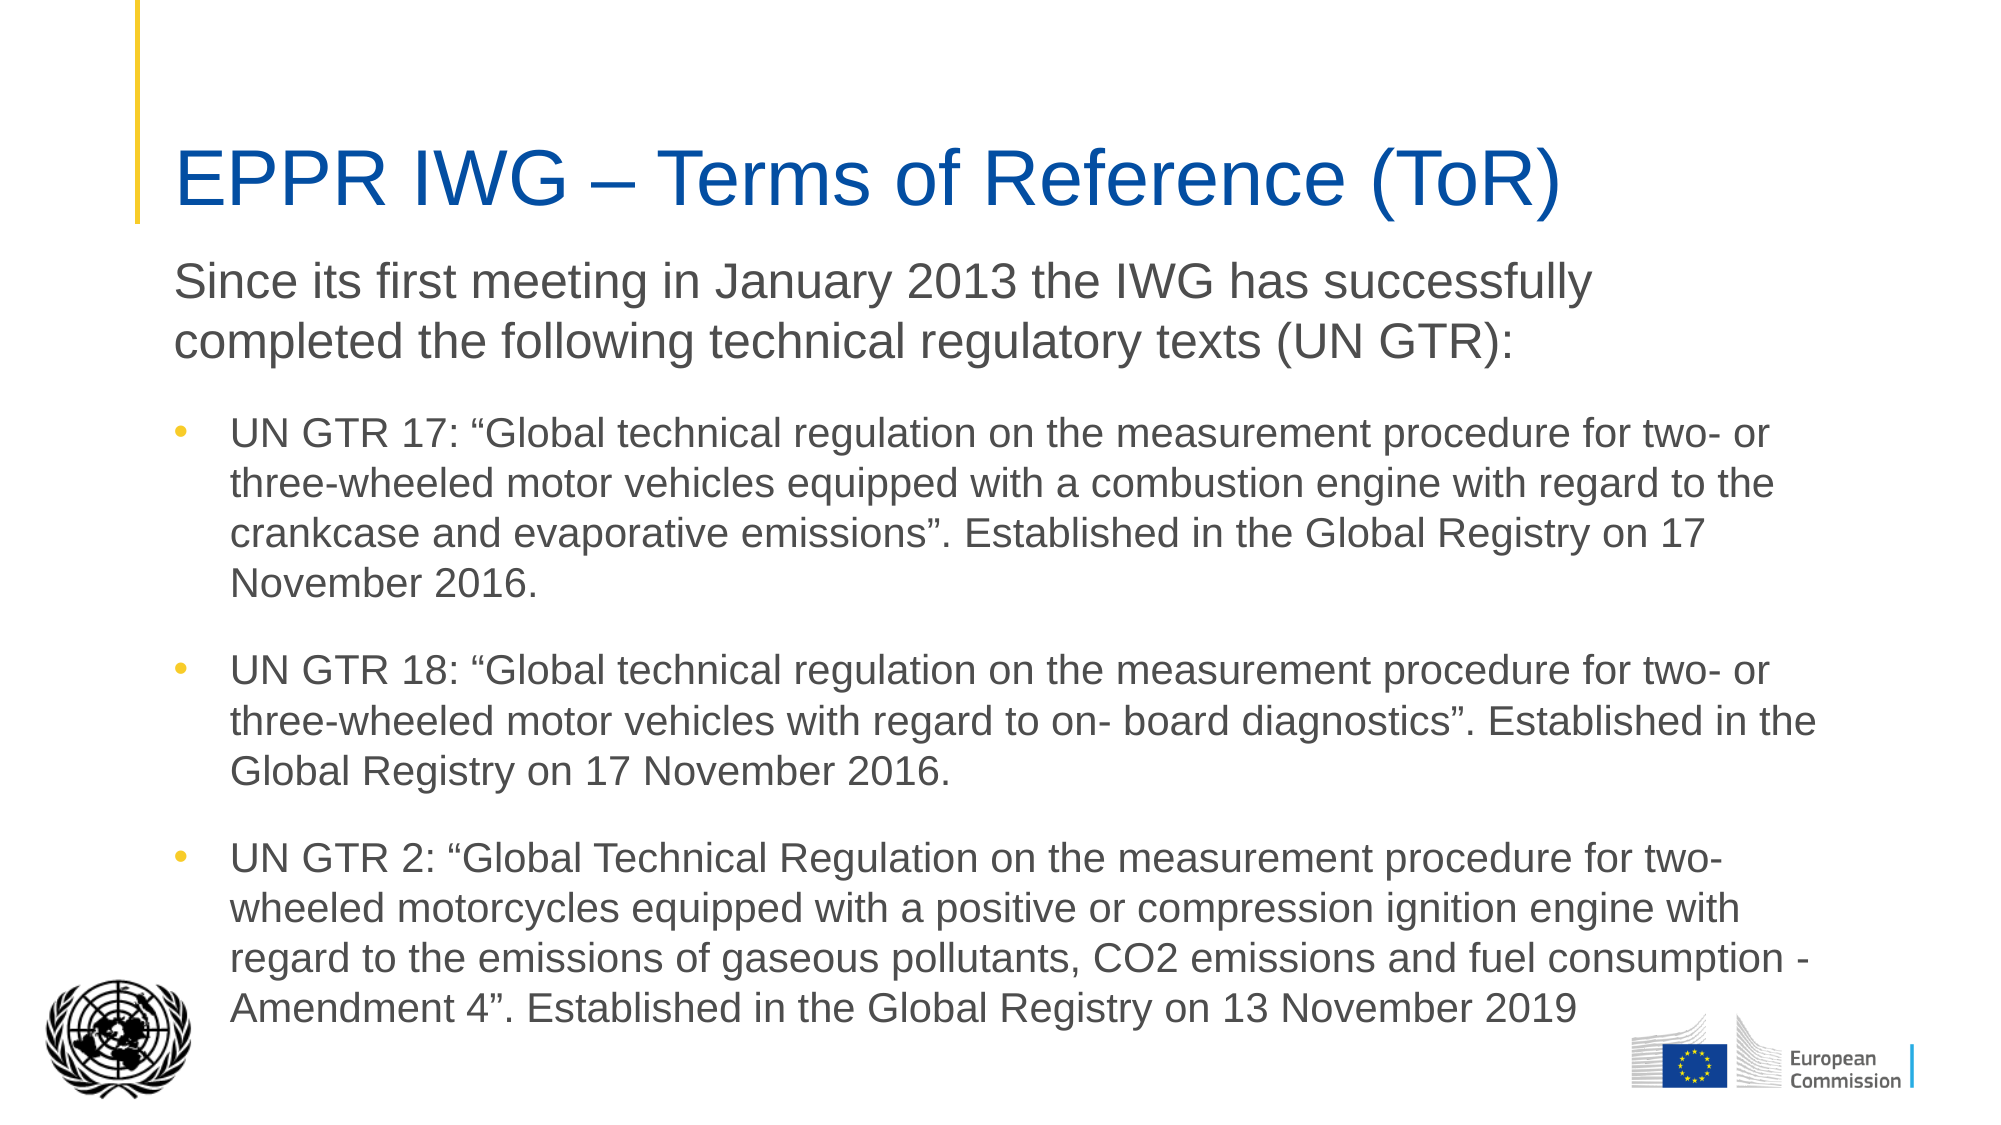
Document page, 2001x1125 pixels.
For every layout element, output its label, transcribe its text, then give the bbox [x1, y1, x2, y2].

title EPPR IWG – Terms of Reference (ToR) [159, 94, 1843, 223]
list Since its first meeting in January 2013 the IWG has successfully completed the following technical regulatory texts (UN GTR): UN GTR 17: “Global technical regulation on the measurement procedure for two- or three-wheeled motor vehicles equipped with a combustion engine with regard to the crankcase and evaporative emissions”. Established in the Global Registry on 17 November 2016. UN GTR 18: “Global technical regulation on the measurement procedure for two- or three-wheeled motor vehicles with regard to on- board diagnostics”. Established in the Global Registry on 17 November 2016. UN GTR 2: “Global Technical Regulation on the measurement procedure for two-wheeled motorcycles equipped with a positive or compression ignition engine with regard to the emissions of gaseous pollutants, CO2 emissions and fuel consumption - Amendment 4”. Established in the Global Registry on 13 November 2019 [158, 240, 1842, 1030]
picture [43, 977, 195, 1103]
picture [1631, 1013, 1915, 1091]
